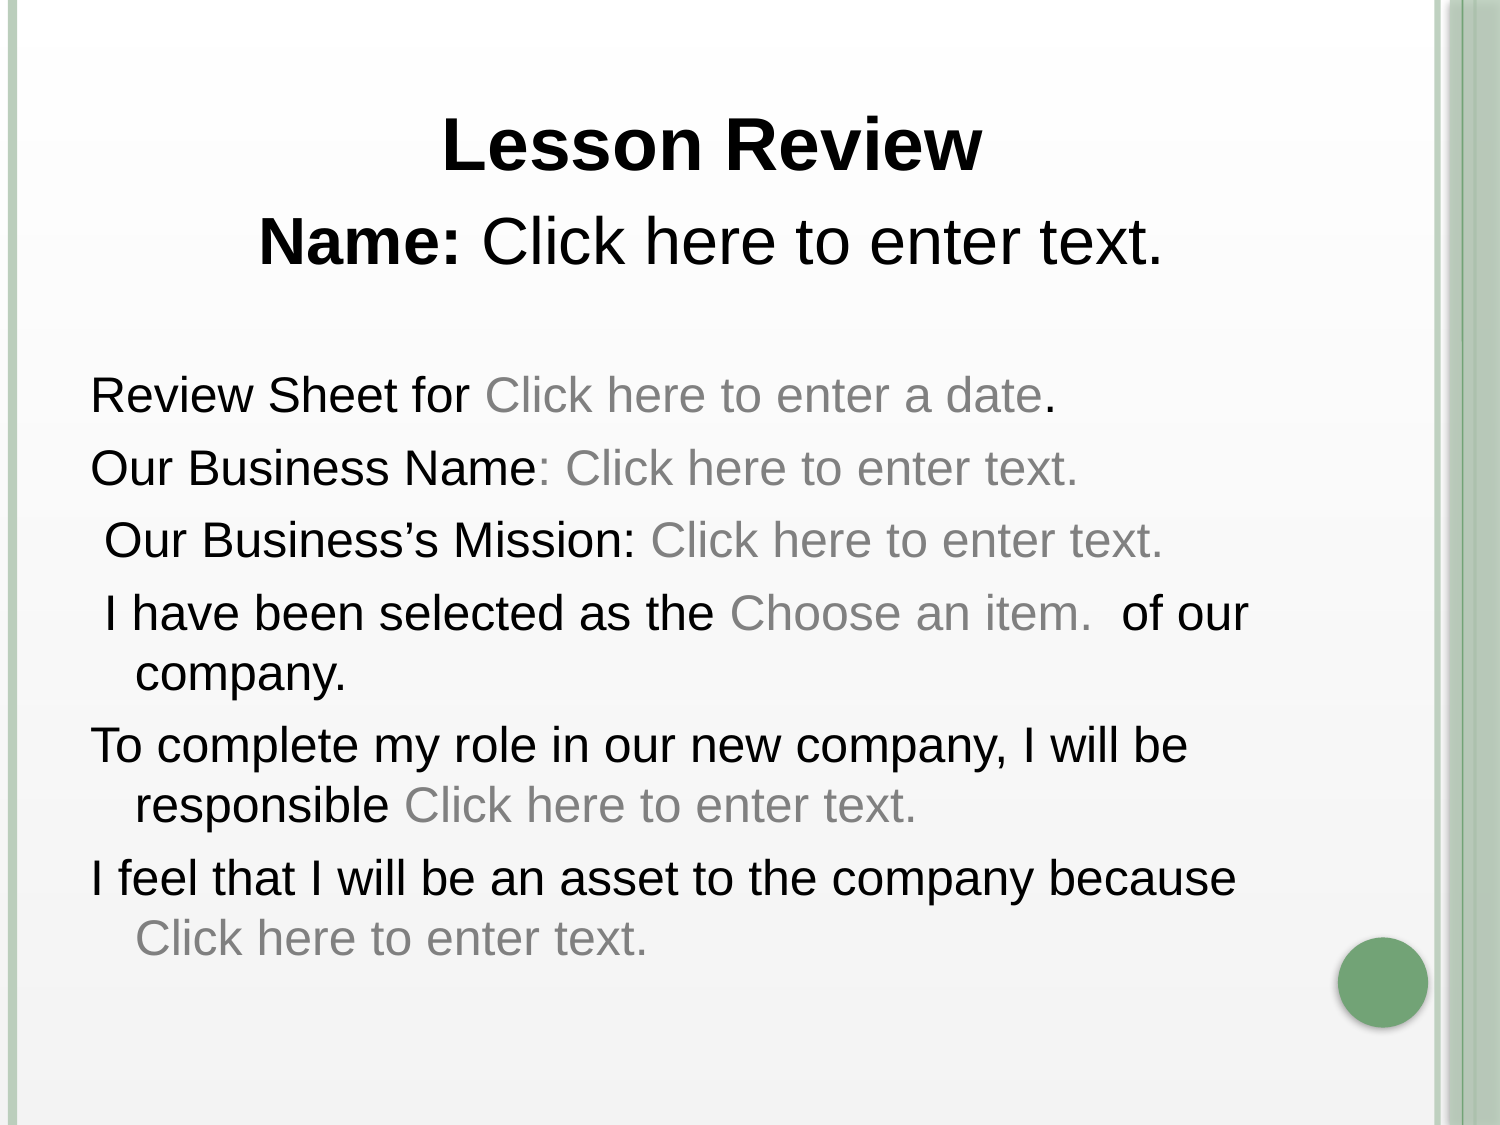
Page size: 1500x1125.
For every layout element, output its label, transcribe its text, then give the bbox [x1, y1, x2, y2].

list Lesson Review Name: Click here to enter text. Review Sheet for Click here to enter a date. Our Business Name: Click here to enter text. Our Business’s Mission: Click here to enter text. I have been selected as the Choose an item. of our company. To complete my role in our new company, I will be responsible Click here to enter text. I feel that I will be an asset to the company because Click here to enter text. [74, 87, 1351, 1050]
